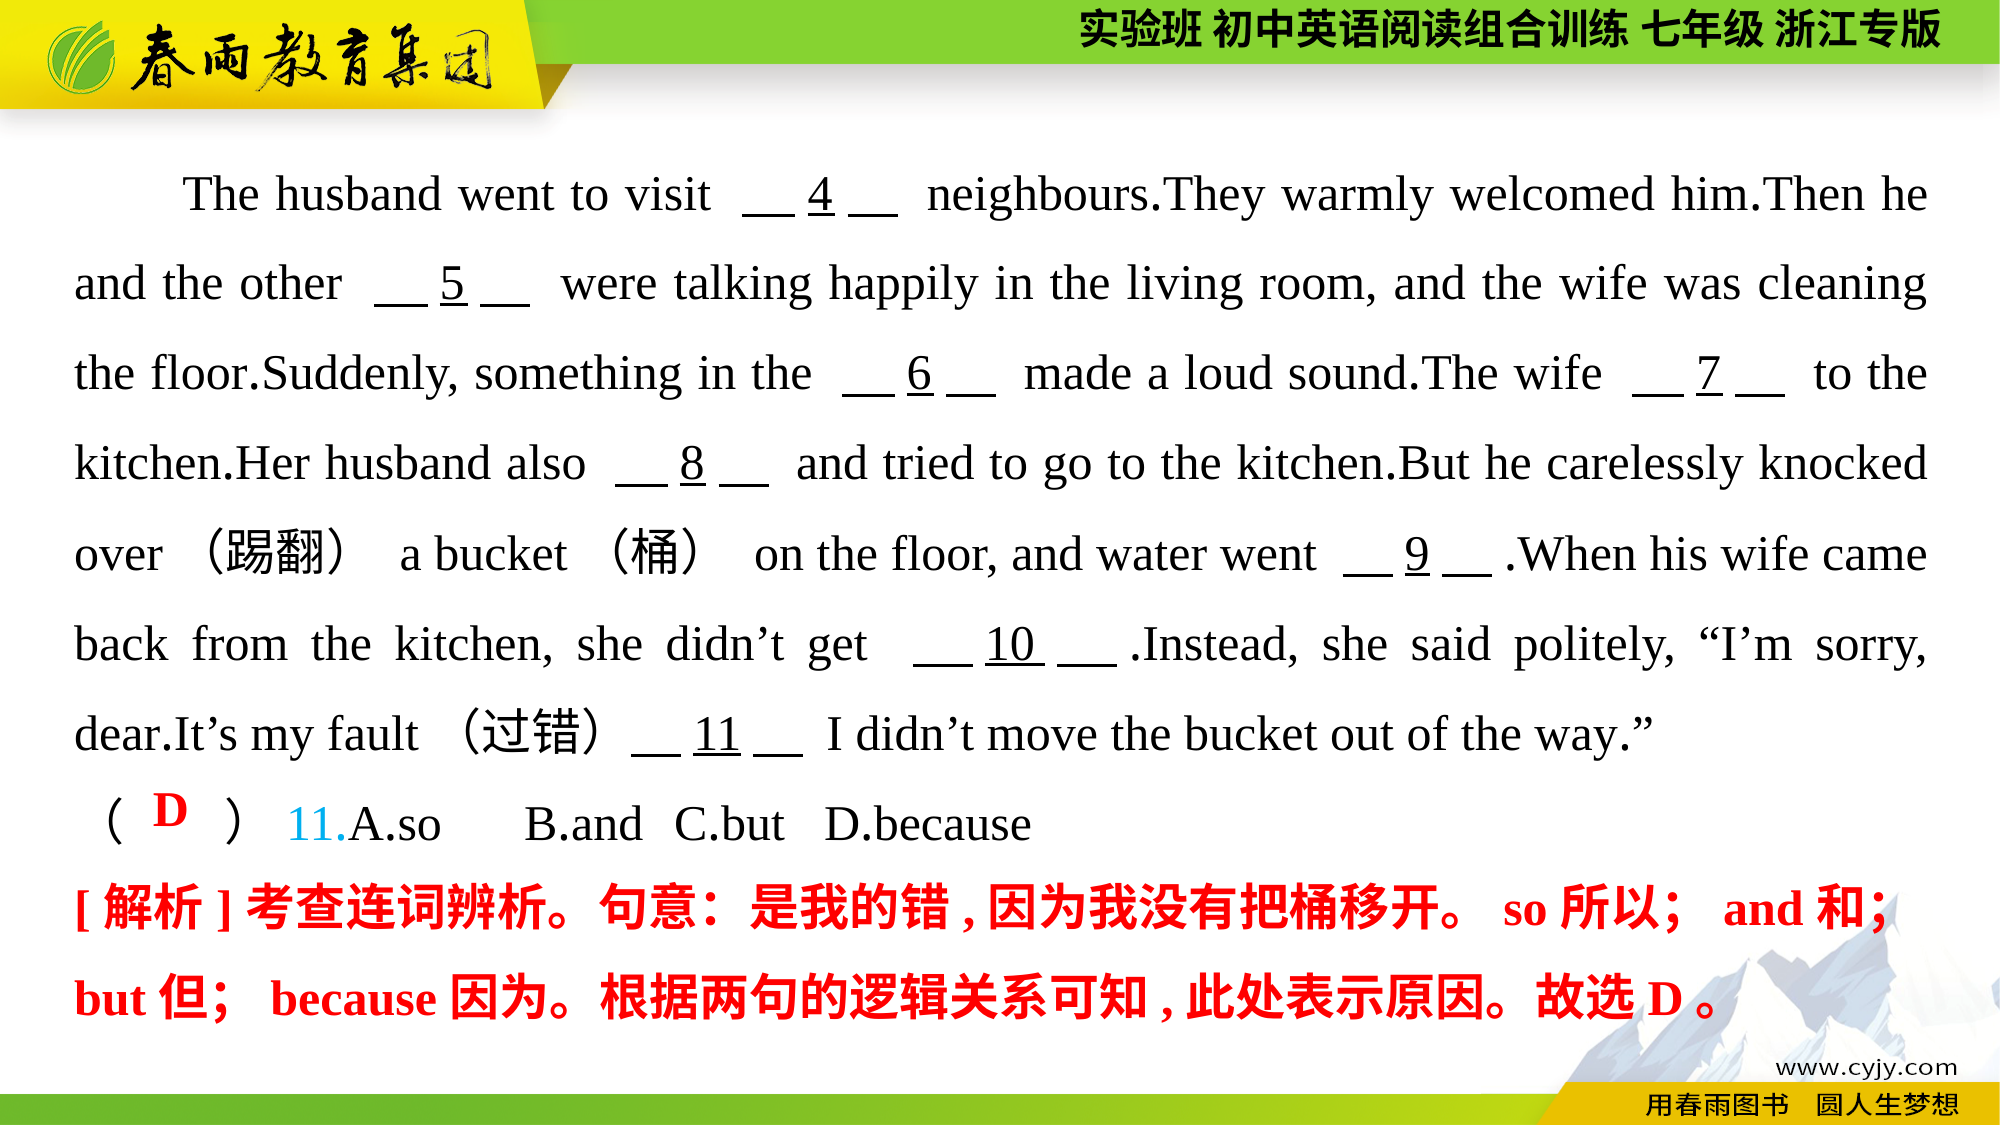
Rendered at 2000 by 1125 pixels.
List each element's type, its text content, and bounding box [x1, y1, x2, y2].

text_box D [138, 768, 204, 837]
text_box [解析]考查连词辨析。句意：是我的错,因为我没有把桶移开。so所以；and和；but但；because因为。根据两句的逻辑关系可知,此处表示原因。故选D。 [59, 837, 1944, 1033]
list The husband went to visit 4 neighbours.They warmly welcomed him.Then he and the other 5 were talking happily in the living room, and the wife was cleaning the floor.Suddenly, something in the 6 made a loud sound.The wife 7 to the kitchen.Her husband also 8 and tried to go to the kitchen.But he carelessly knocked over（踢翻） a bucket（桶） on the floor, and water went 9 .When his wife came back from the kitchen, she didn’t get 10 .Instead, she said politely, “I’m sorry, dear.It’s my fault（过错） 11 I didn’t move the bucket out of the way.” （ ）11.A.so B.and C.but D.because [59, 122, 1944, 837]
picture [0, 0, 2000, 1125]
